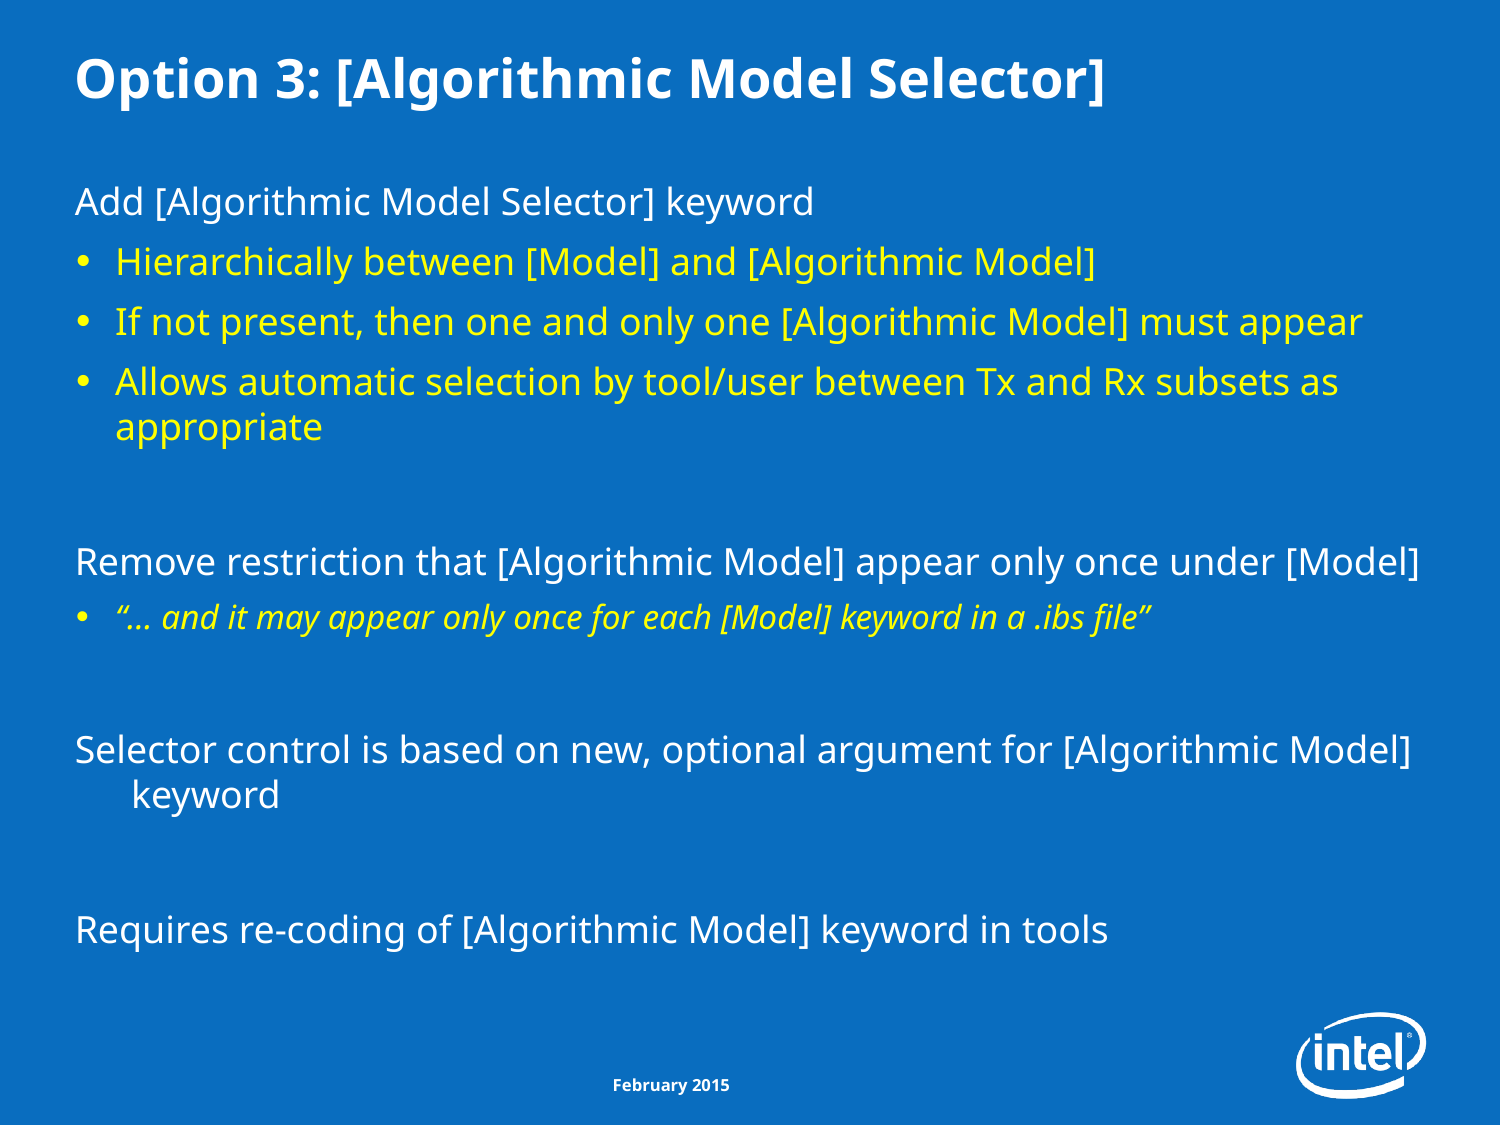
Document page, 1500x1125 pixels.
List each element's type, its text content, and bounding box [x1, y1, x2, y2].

list Add [Algorithmic Model Selector] keyword Hierarchically between [Model] and [Algorithmic Model] If not present, then one and only one [Algorithmic Model] must appear Allows automatic selection by tool/user between Tx and Rx subsets as appropriate Remove restriction that [Algorithmic Model] appear only once under [Model] “… and it may appear only once for each [Model] keyword in a .ibs file” Selector control is based on new, optional argument for [Algorithmic Model] keyword Requires re-coding of [Algorithmic Model] keyword in tools [74, 177, 1470, 938]
title Option 3: [Algorithmic Model Selector] [74, 44, 1427, 177]
footer February 2015 [283, 1074, 1060, 1125]
picture [1294, 1011, 1428, 1101]
